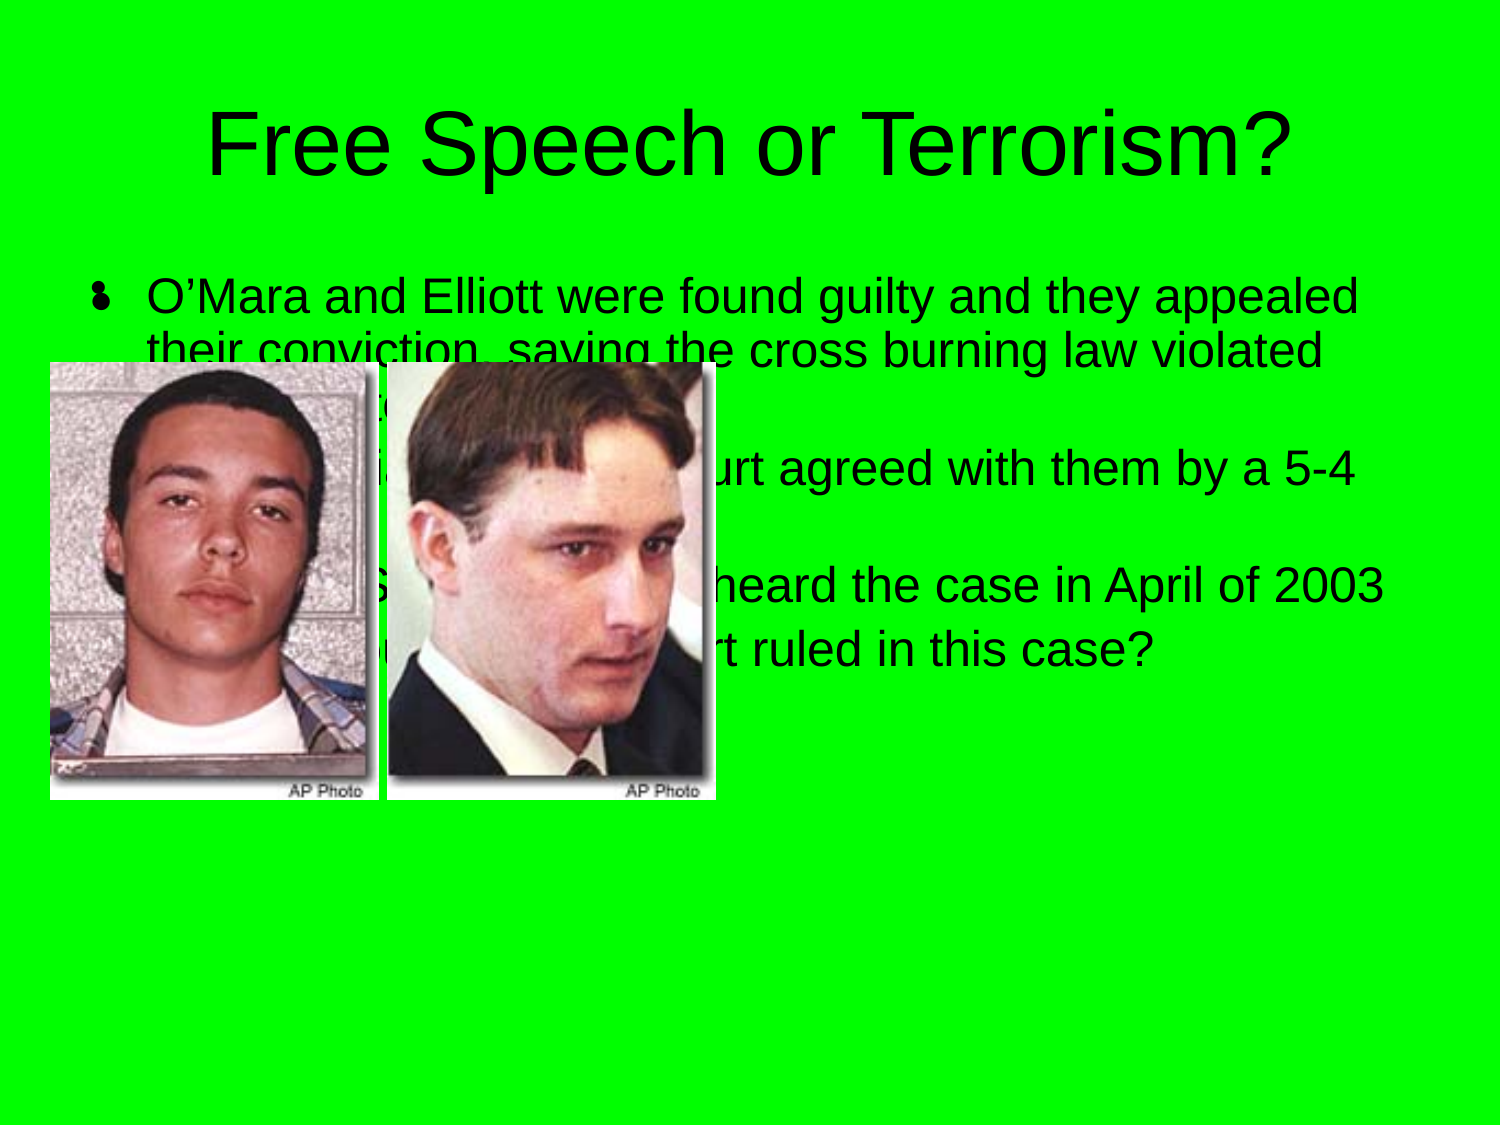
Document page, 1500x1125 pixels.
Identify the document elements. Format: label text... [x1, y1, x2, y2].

list O’Mara and Elliott were found guilty and they appealed their conviction, saying the cross burning law violated their right to free speech The Virginia Supreme Court agreed with them by a 5-4 vote The U.S. Supreme Court heard the case in April of 2003 How do you think the court ruled in this case? [75, 262, 1425, 1005]
picture [49, 362, 379, 801]
title Free Speech or Terrorism? [75, 45, 1425, 233]
picture [387, 362, 716, 801]
